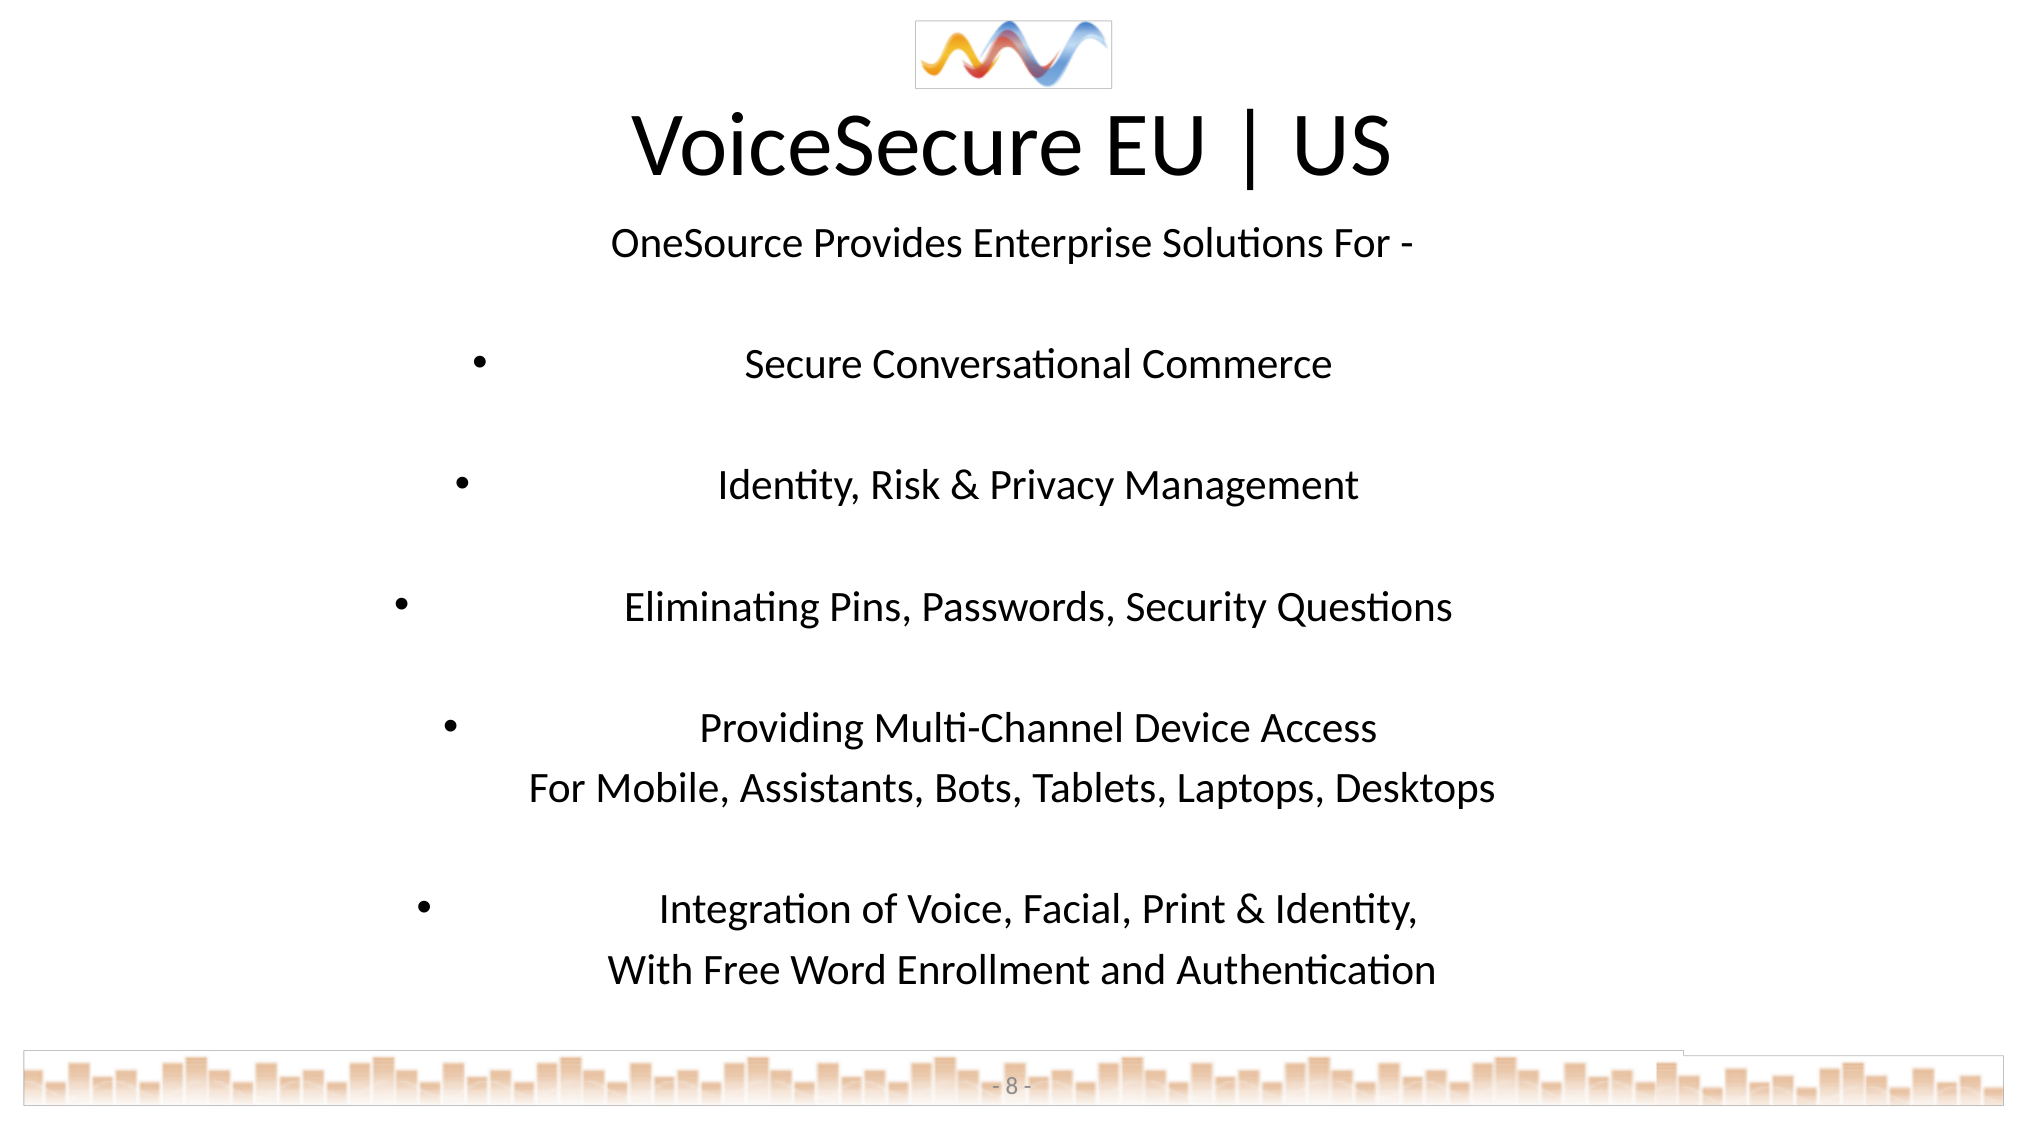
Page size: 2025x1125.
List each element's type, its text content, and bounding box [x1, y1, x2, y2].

slide_number - 8 - [940, 1054, 1083, 1115]
title VoiceSecure EU | US [101, 45, 1924, 233]
list OneSource Provides Enterprise Solutions For - Secure Conversational Commerce Identity, Risk & Privacy Management Eliminating Pins, Passwords, Security Questions Providing Multi-Channel Device Access For Mobile, Assistants, Bots, Tablets, Laptops, Desktops Integration of Voice, Facial, Print & Identity, With Free Word Enrollment and Authentication [101, 233, 1924, 1005]
